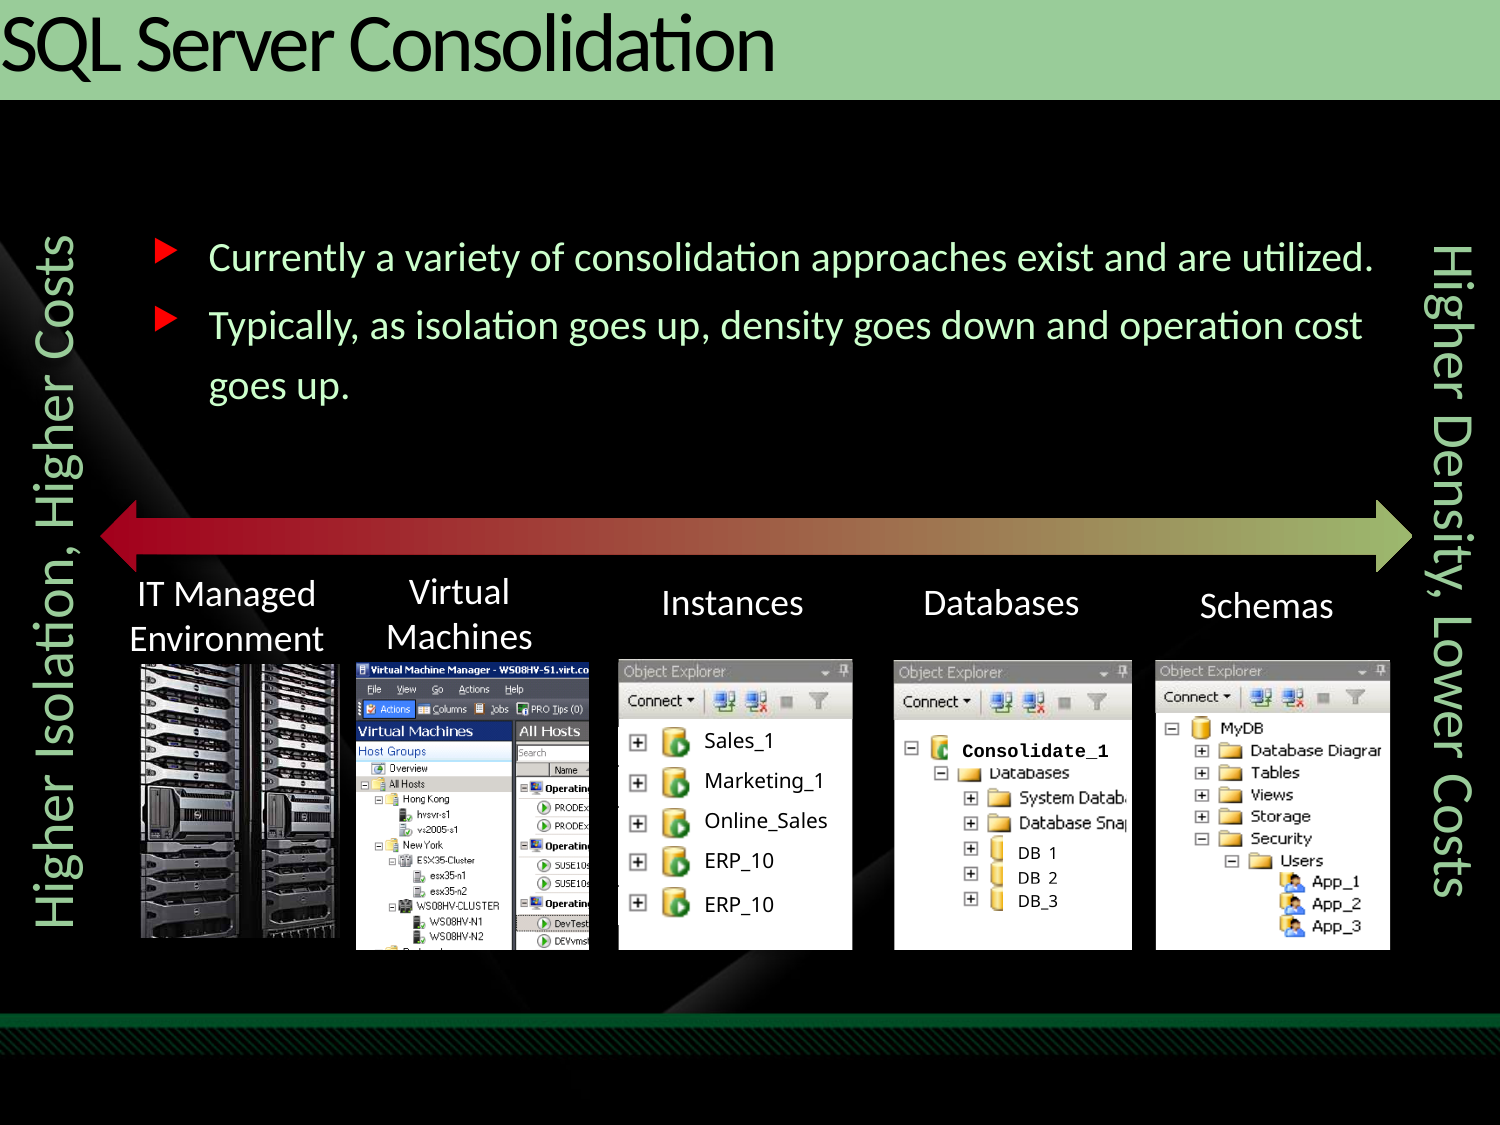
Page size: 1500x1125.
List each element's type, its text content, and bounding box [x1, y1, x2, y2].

text_box Schemas [1185, 573, 1350, 634]
text_box [95, 495, 1417, 577]
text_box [139, 664, 341, 938]
text_box Currently a variety of consolidation approaches exist and are utilized. Typically, as isolation goes up, density goes down and operation cost goes up. [137, 212, 1413, 488]
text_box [893, 660, 1138, 951]
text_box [618, 659, 853, 951]
text_box Virtual Machines [370, 573, 548, 662]
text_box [1155, 660, 1396, 951]
text_box Higher Density, Lower Costs [1415, 229, 1500, 928]
picture [0, 100, 1500, 1125]
text_box Higher Isolation, Higher Costs [7, 219, 93, 946]
title SQL Server Consolidation [0, 0, 1500, 100]
text_box Databases [908, 573, 1104, 630]
text_box IT Managed Environment [114, 562, 340, 667]
text_box Instances [646, 573, 819, 658]
